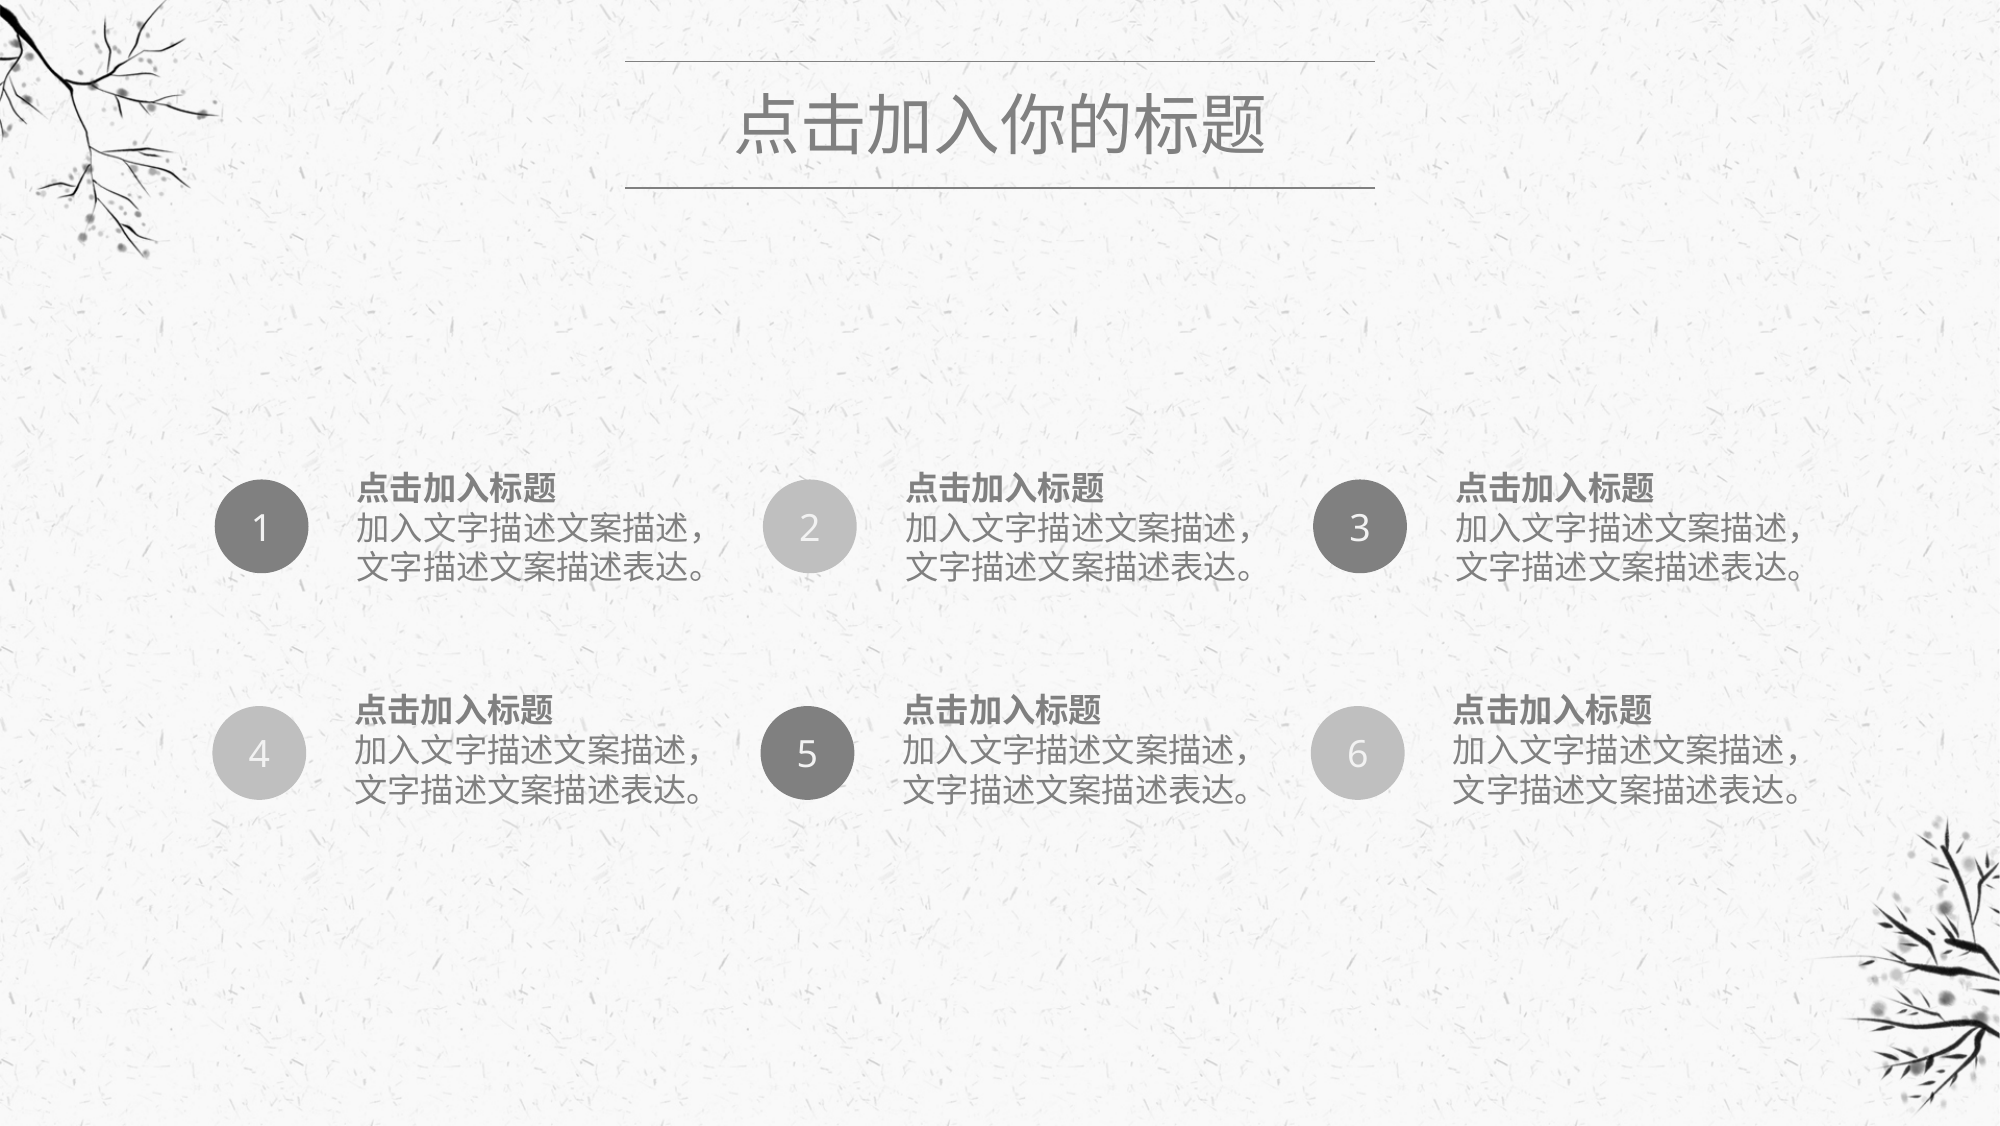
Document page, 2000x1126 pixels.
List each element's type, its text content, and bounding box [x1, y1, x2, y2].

text_box 点击加入标题 加入文字描述文案描述， 文字描述文案描述表达。 [1440, 459, 1836, 594]
text_box 3 [1311, 477, 1410, 576]
text_box 2 [760, 477, 859, 576]
text_box 点击加入标题 加入文字描述文案描述， 文字描述文案描述表达。 [890, 459, 1286, 594]
text_box 6 [1308, 703, 1407, 802]
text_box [625, 61, 1376, 189]
text_box 1 [212, 477, 311, 576]
text_box 点击加入标题 加入文字描述文案描述， 文字描述文案描述表达。 [887, 681, 1284, 817]
text_box 点击加入标题 加入文字描述文案描述， 文字描述文案描述表达。 [342, 459, 761, 594]
text_box 点击加入标题 加入文字描述文案描述， 文字描述文案描述表达。 [339, 681, 736, 817]
text_box 5 [758, 703, 857, 802]
text_box 4 [210, 703, 309, 802]
text_box 点击加入标题 加入文字描述文案描述， 文字描述文案描述表达。 [1438, 681, 1834, 817]
picture [0, 0, 2000, 1126]
